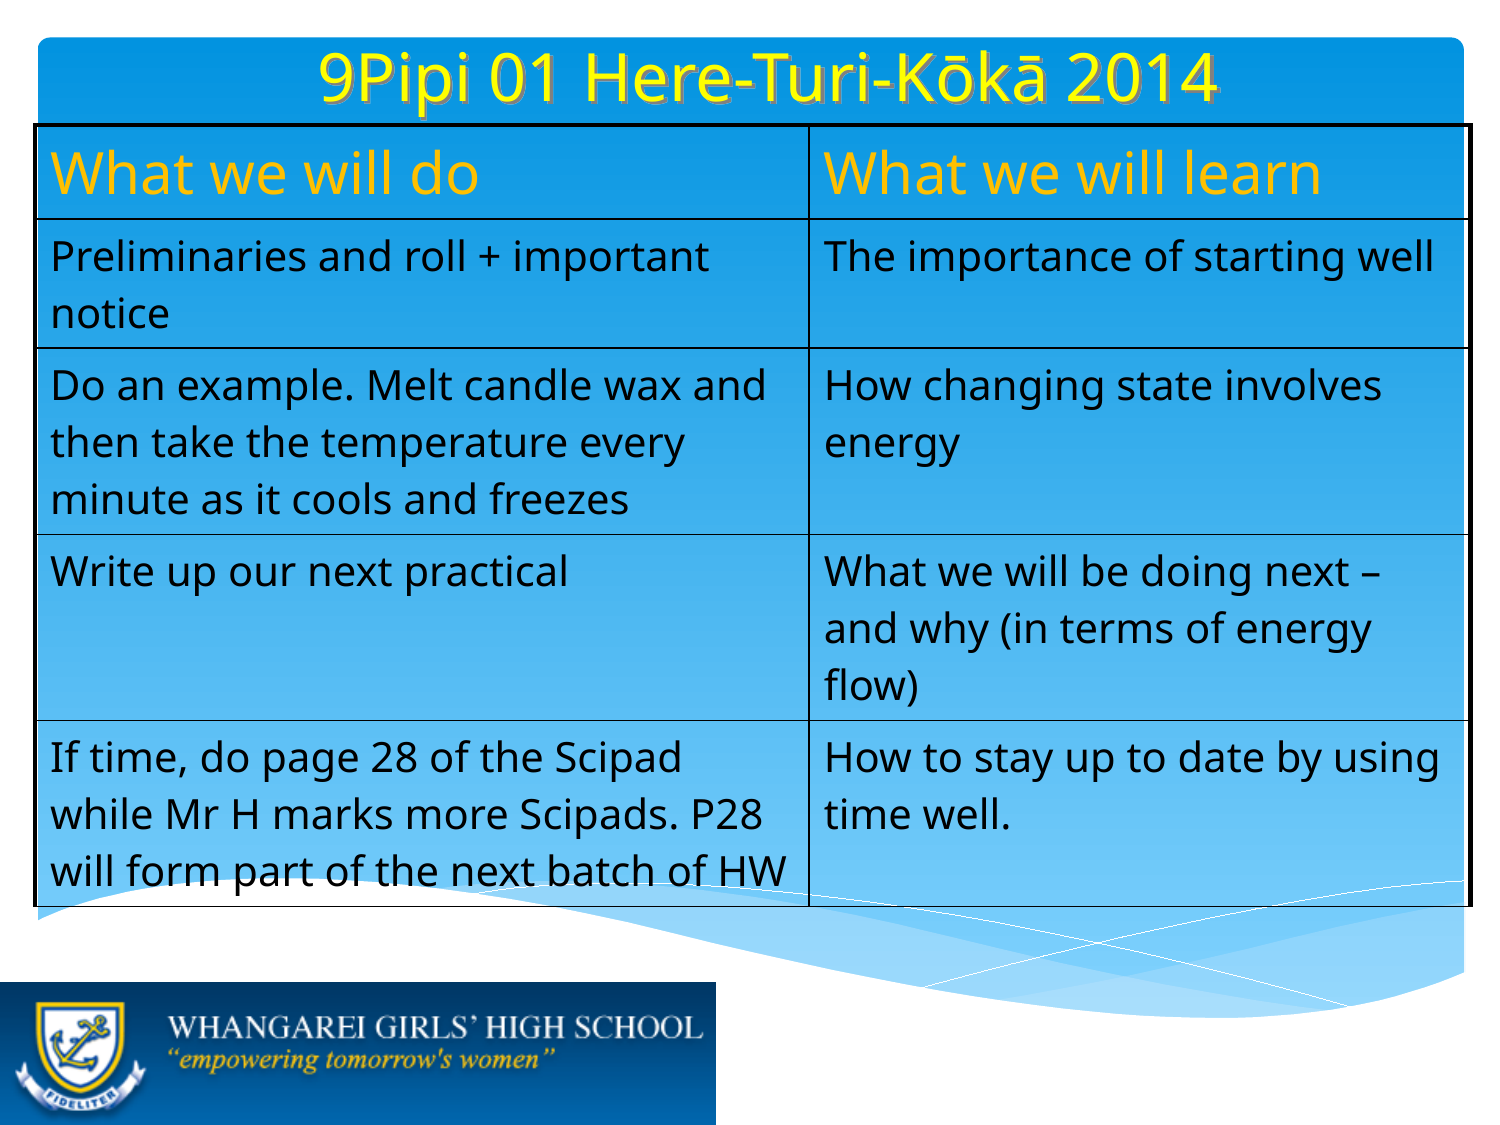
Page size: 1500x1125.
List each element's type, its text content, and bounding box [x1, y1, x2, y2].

table_cell Preliminaries and roll + important notice [37, 220, 808, 347]
table_cell If time, do page 28 of the Scipad while Mr H marks more Scipads. P28 will form part of the next batch of HW [37, 721, 808, 906]
table_header What we will learn [810, 127, 1468, 218]
text_box 9Pipi 01 Here-Turi-Kōkā 2014 [162, 24, 1375, 123]
table_cell How to stay up to date by using time well. [810, 721, 1468, 906]
table_cell How changing state involves energy [810, 349, 1468, 534]
table_cell What we will be doing next – and why (in terms of energy flow) [810, 535, 1468, 720]
table_cell The importance of starting well [810, 220, 1468, 347]
table_header What we will do [37, 127, 808, 218]
table_cell Write up our next practical [37, 535, 808, 720]
picture [0, 982, 716, 1125]
table_cell Do an example. Melt candle wax and then take the temperature every minute as it cools and freezes [37, 349, 808, 534]
